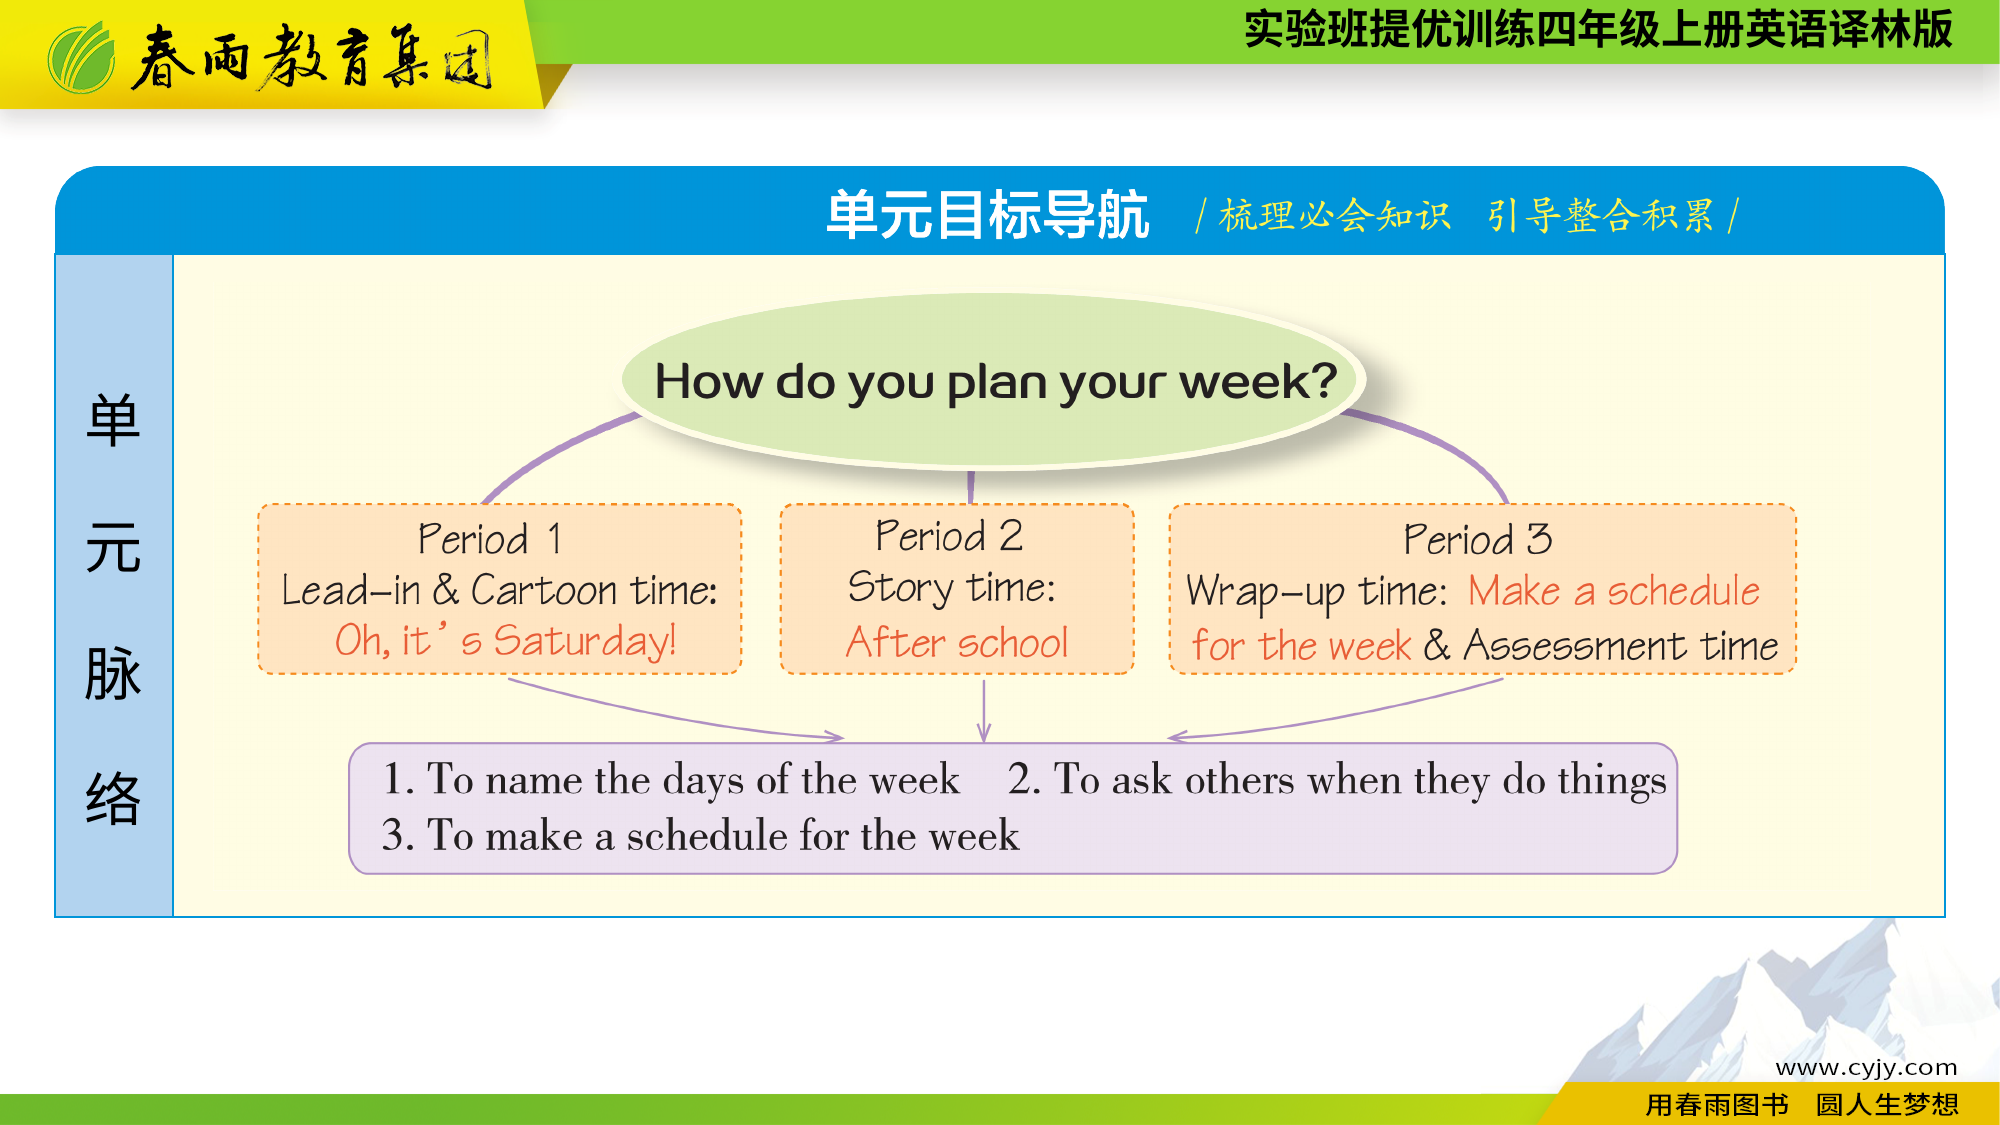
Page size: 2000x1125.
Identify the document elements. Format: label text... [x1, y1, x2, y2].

picture [0, 0, 2000, 1125]
table_header [174, 267, 1944, 916]
table_header 单 元 脉 络 [56, 267, 172, 916]
